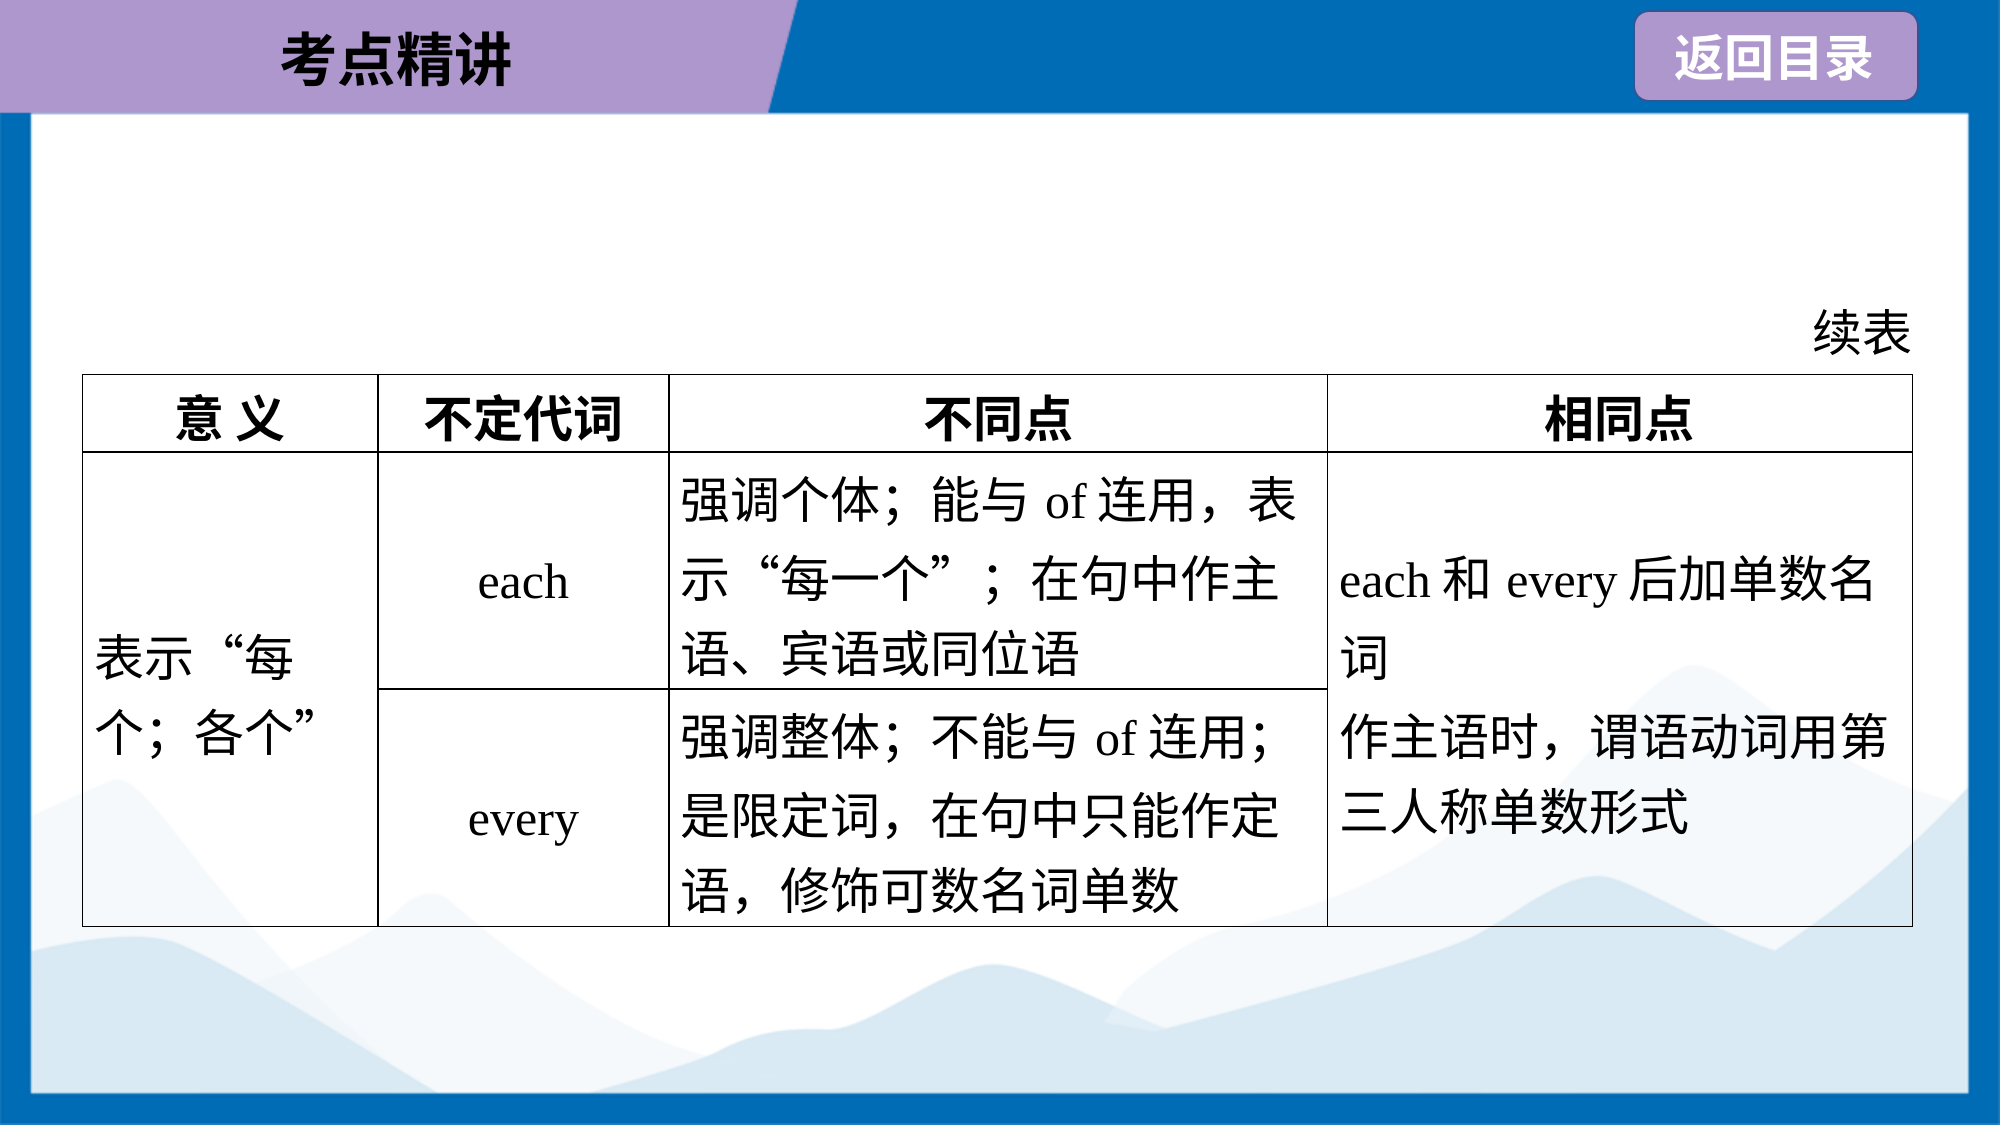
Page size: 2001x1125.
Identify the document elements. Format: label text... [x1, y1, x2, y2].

table_header 不同点 [670, 375, 1327, 451]
table_cell 表示“每 个；各个” [83, 453, 377, 926]
text_box 续表 [1811, 273, 1913, 361]
table_cell each和every后加单数名词 作主语时，谓语动词用第 三人称单数形式 [1328, 453, 1912, 926]
table_cell 强调个体；能与of连用，表 示“每一个”；在句中作主 语、宾语或同位语 [670, 453, 1327, 688]
table_cell 强调整体；不能与of连用； 是限定词，在句中只能作定 语，修饰可数名词单数 [670, 690, 1327, 926]
table_header 意 义 [83, 375, 377, 451]
table_cell every [379, 690, 668, 926]
table_header 不定代词 [379, 375, 668, 451]
picture [0, 0, 2000, 1125]
table_cell each [379, 453, 668, 688]
table_header 相同点 [1328, 375, 1912, 451]
